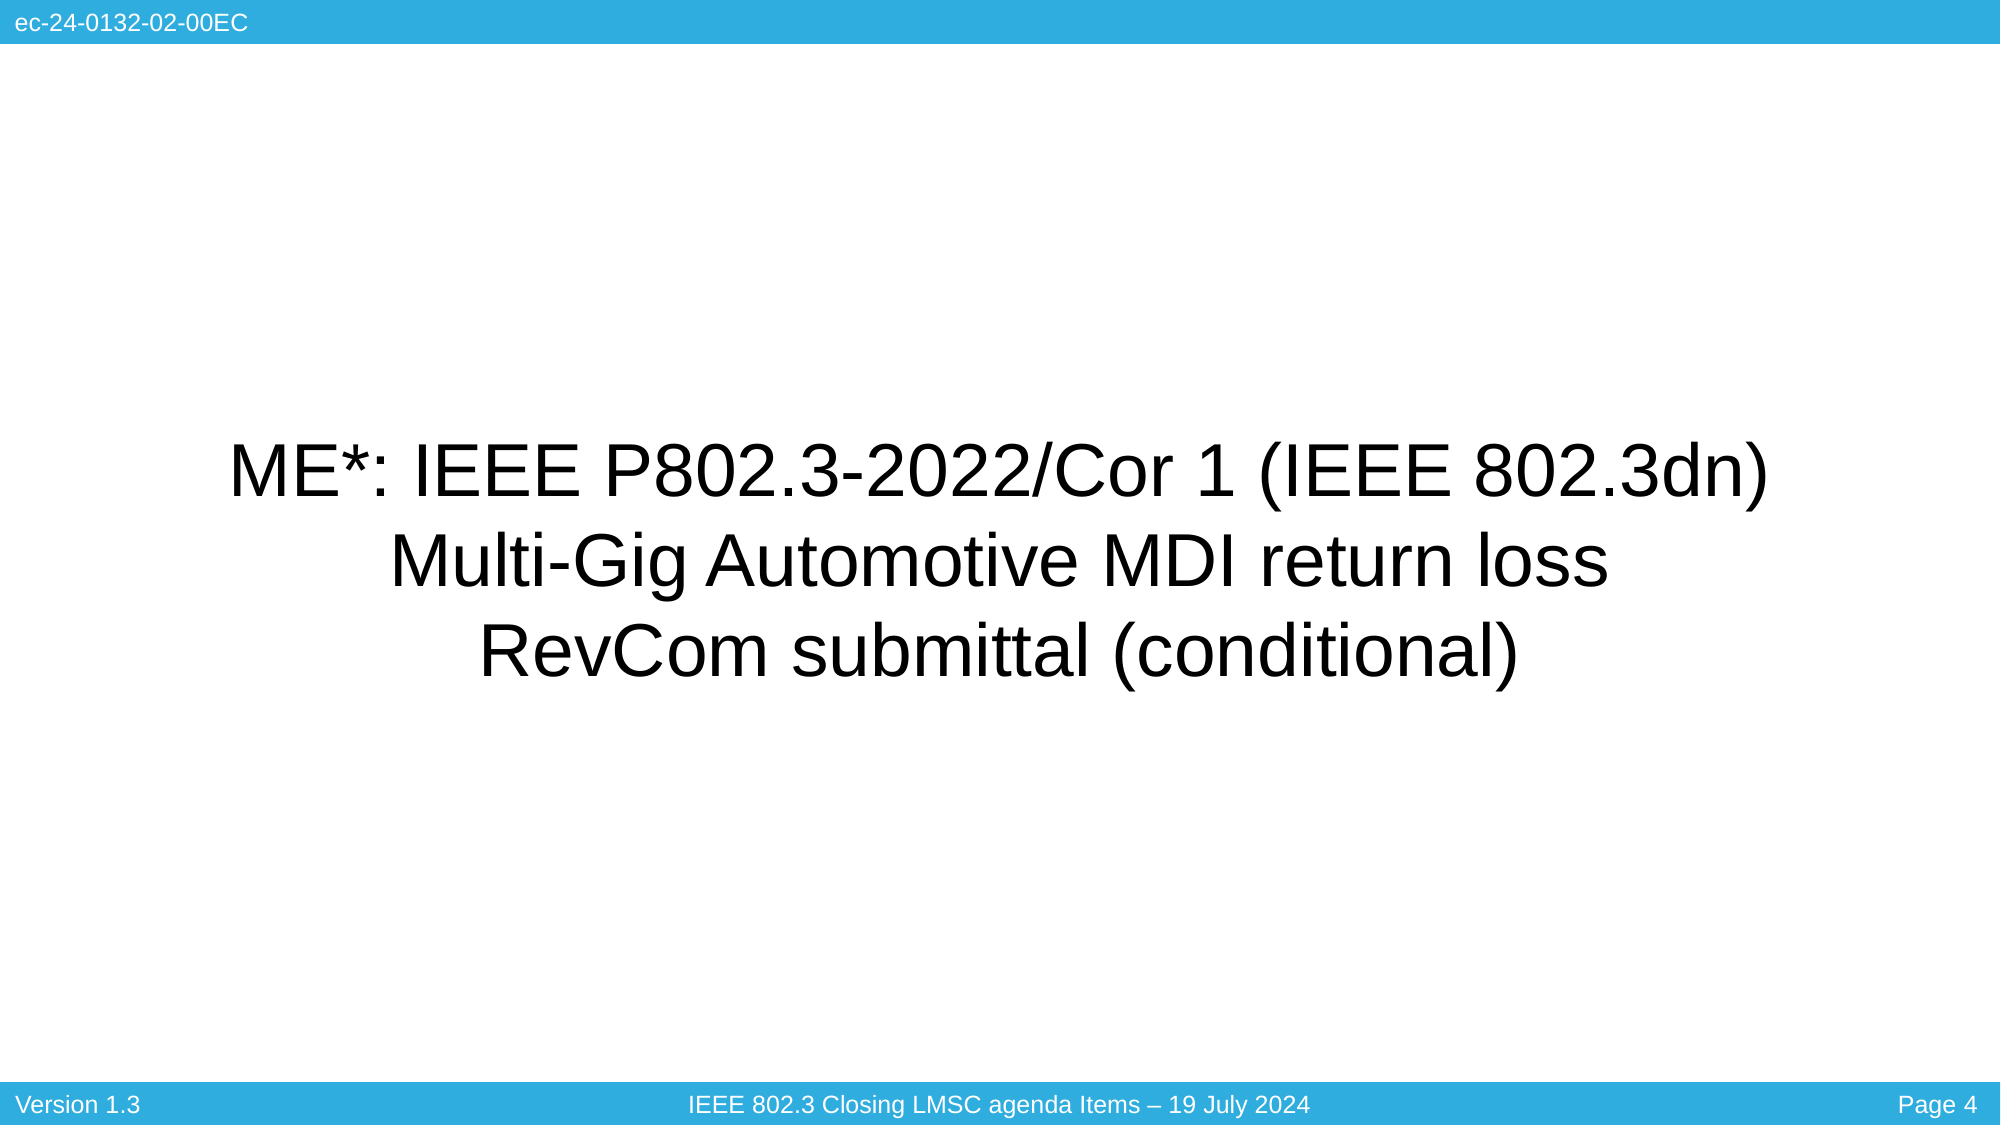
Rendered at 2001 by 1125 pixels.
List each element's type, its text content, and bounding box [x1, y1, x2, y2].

title ME*: IEEE P802.3-2022/Cor 1 (IEEE 802.3dn) Multi-Gig Automotive MDI return loss RevCom submittal (conditional) [96, 349, 1904, 764]
